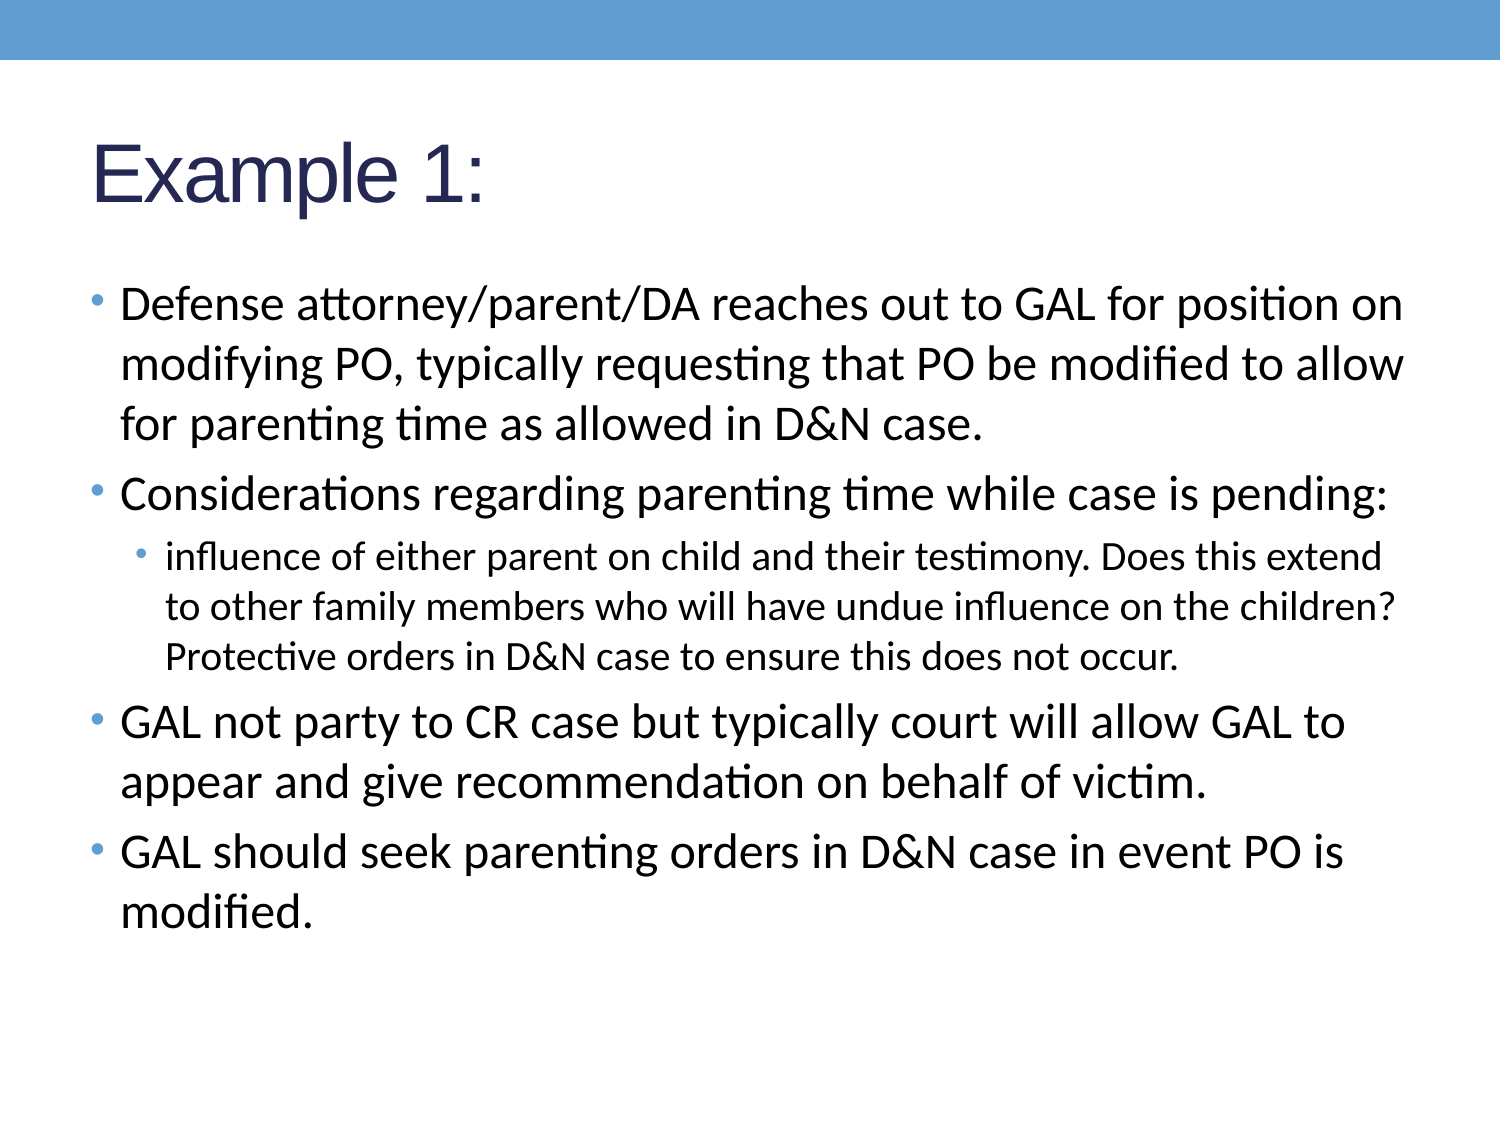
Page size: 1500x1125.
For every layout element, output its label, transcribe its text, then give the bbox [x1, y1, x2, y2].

title Example 1: [75, 87, 1425, 250]
list Defense attorney/parent/DA reaches out to GAL for position on modifying PO, typically requesting that PO be modified to allow for parenting time as allowed in D&N case. Considerations regarding parenting time while case is pending: influence of either parent on child and their testimony. Does this extend to other family members who will have undue influence on the children? Protective orders in D&N case to ensure this does not occur. GAL not party to CR case but typically court will allow GAL to appear and give recommendation on behalf of victim. GAL should seek parenting orders in D&N case in event PO is modified. [75, 262, 1425, 1063]
